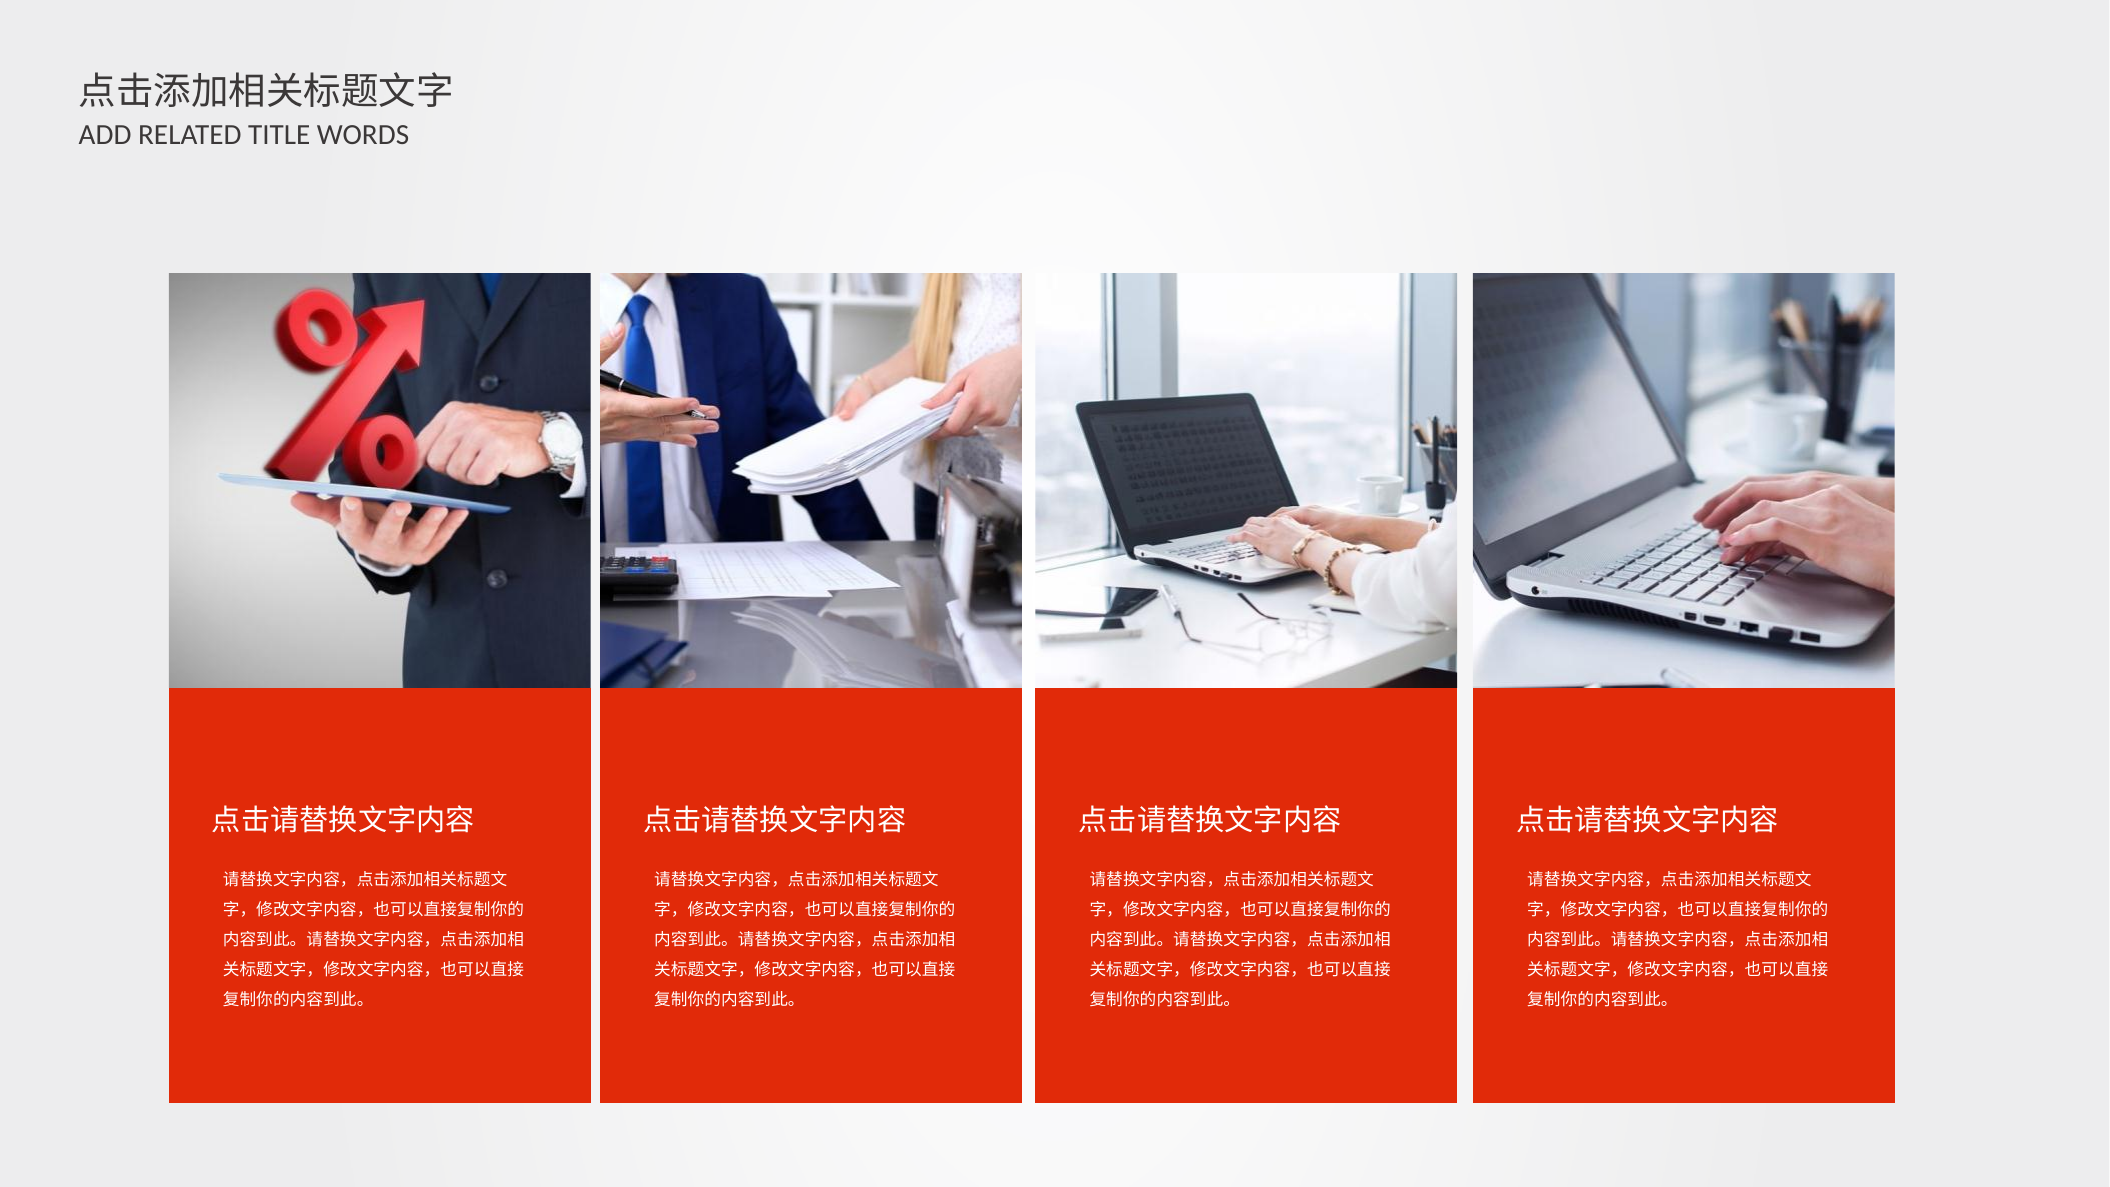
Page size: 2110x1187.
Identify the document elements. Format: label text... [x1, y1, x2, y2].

text_box 点击添加相关标题文字 [62, 59, 470, 121]
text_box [1035, 273, 1458, 1103]
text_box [168, 273, 591, 1103]
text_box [1472, 273, 1895, 1103]
text_box ADD RELATED TITLE WORDS [62, 107, 426, 159]
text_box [599, 273, 1022, 1103]
picture [0, 0, 2110, 1187]
